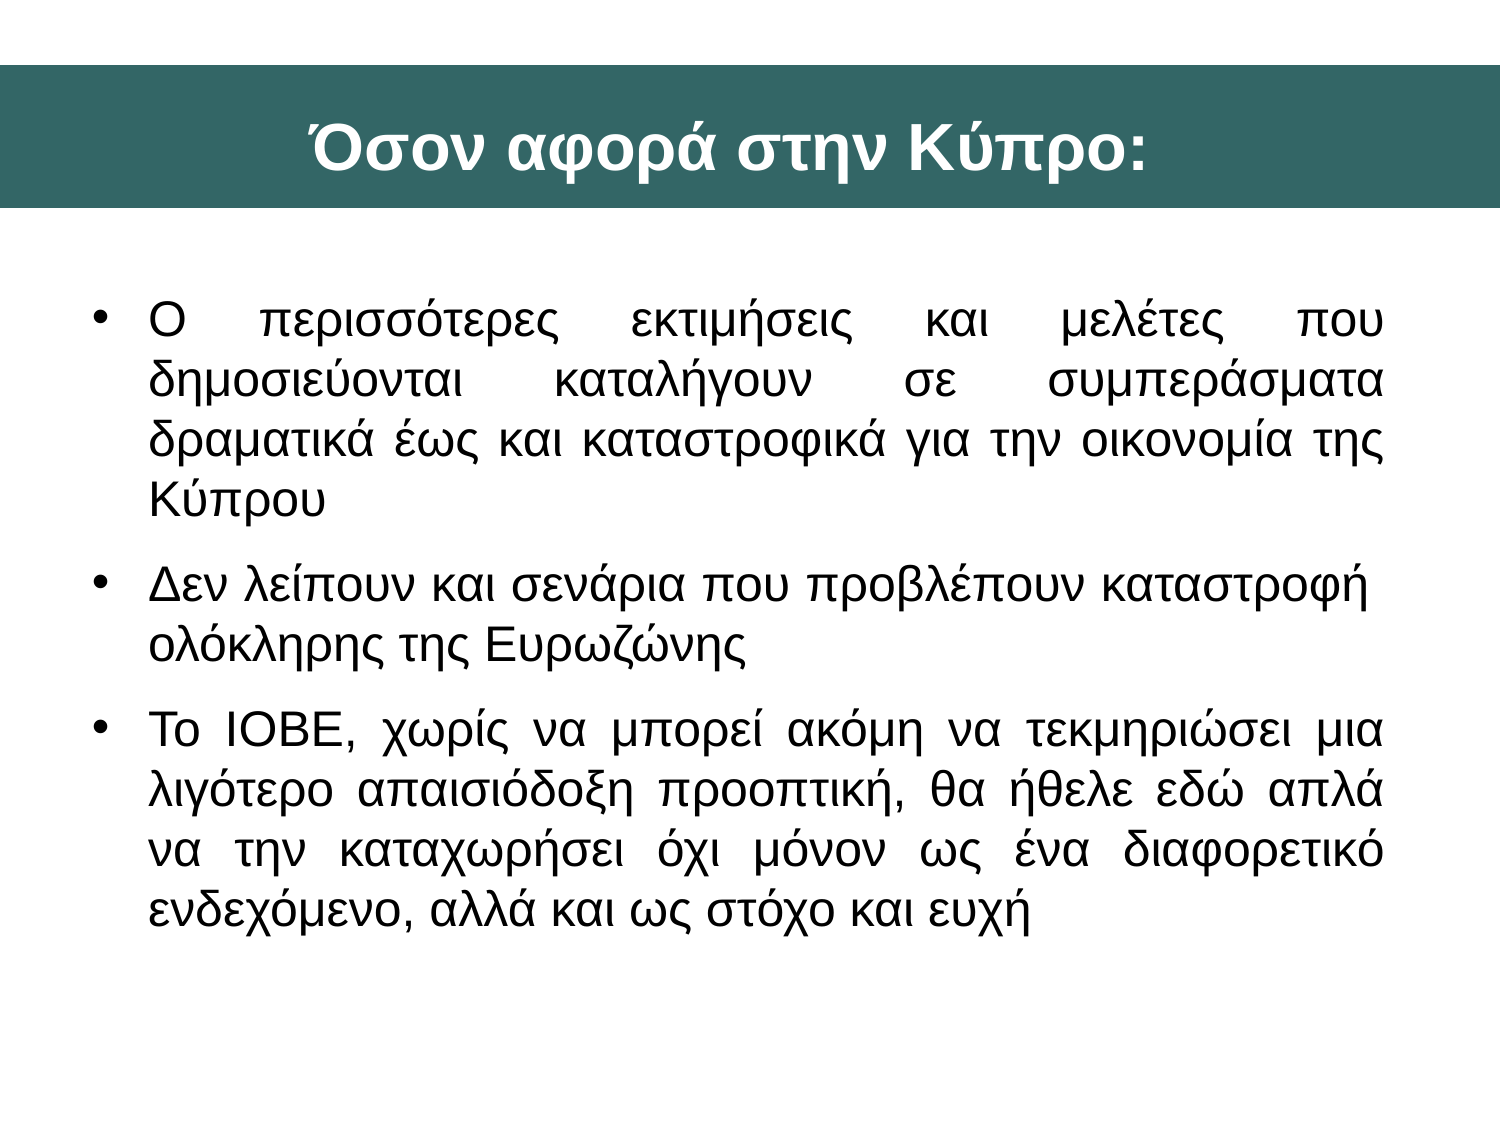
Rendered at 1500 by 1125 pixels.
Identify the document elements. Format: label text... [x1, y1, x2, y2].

title Όσον αφορά στην Κύπρο: [0, 64, 1500, 209]
list Ο περισσότερες εκτιμήσεις και μελέτες που δημοσιεύονται καταλήγουν σε συμπεράσματα δραματικά έως και καταστροφικά για την οικονομία της Κύπρου Δεν λείπουν και σενάρια που προβλέπουν καταστροφή ολόκληρης της Ευρωζώνης Το ΙΟΒΕ, χωρίς να μπορεί ακόμη να τεκμηριώσει μια λιγότερο απαισιόδοξη προοπτική, θα ήθελε εδώ απλά να την καταχωρήσει όχι μόνον ως ένα διαφορετικό ενδεχόμενο, αλλά και ως στόχο και ευχή [76, 278, 1401, 988]
